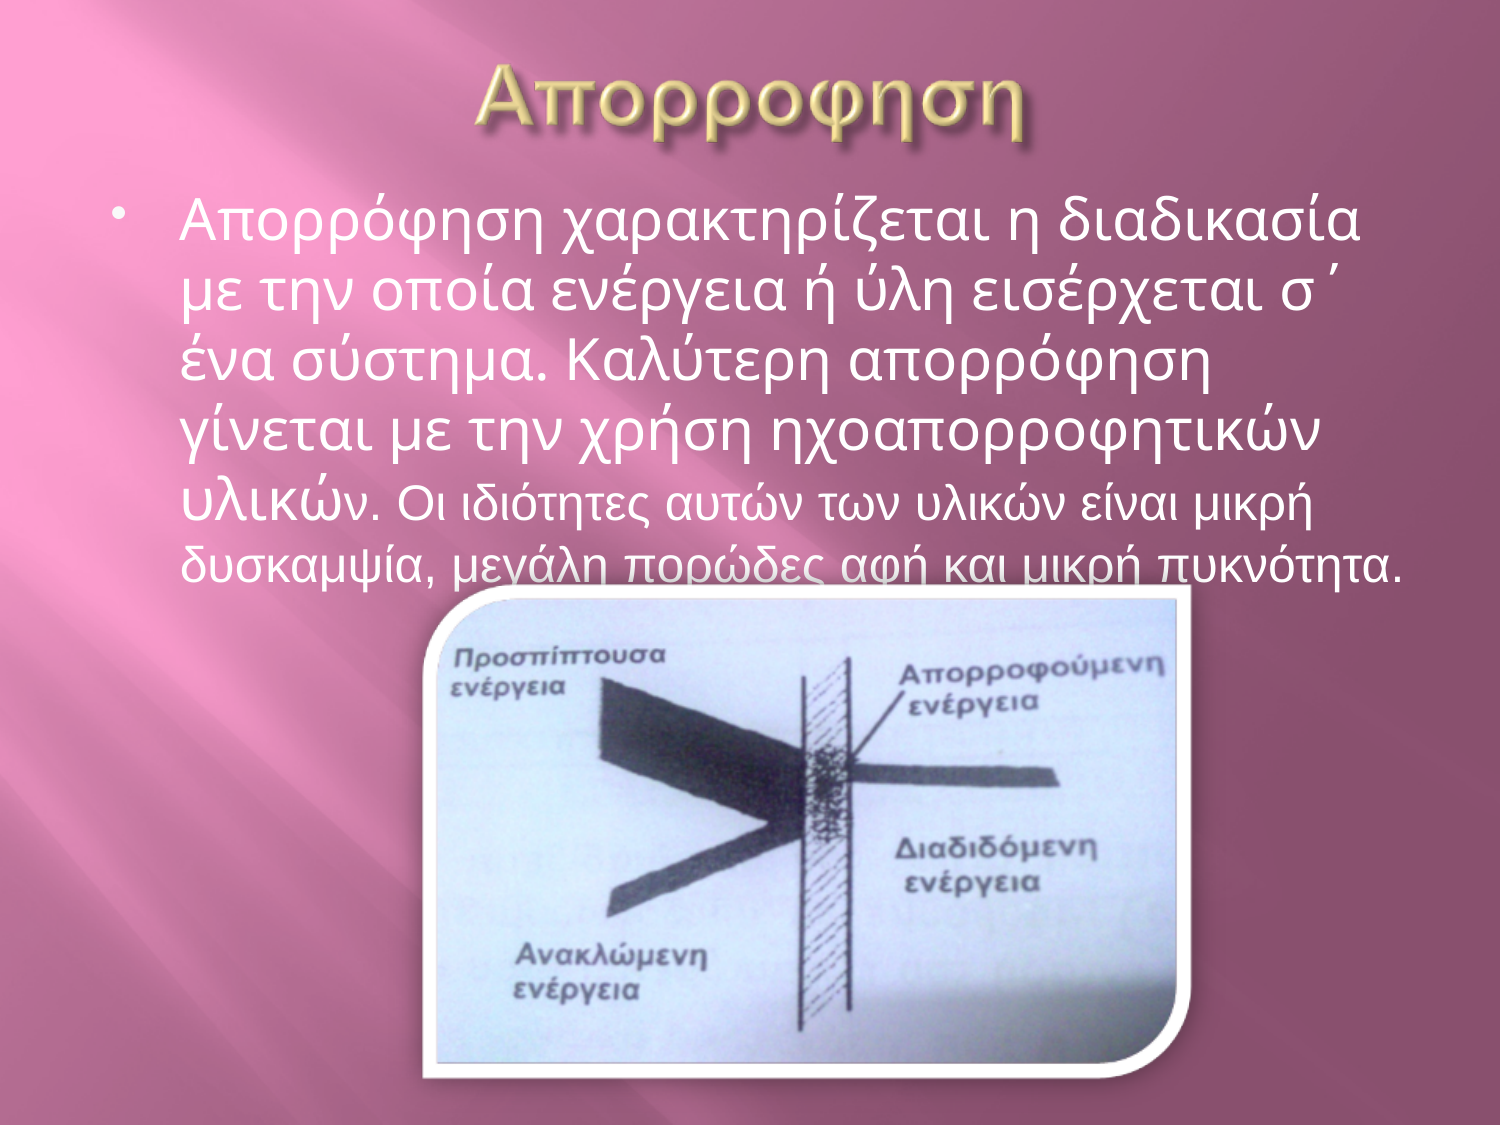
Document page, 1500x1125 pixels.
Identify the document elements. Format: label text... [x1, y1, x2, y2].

list Απορρόφηση χαρακτηρίζεται η διαδικασία με την οποία ενέργεια ή ύλη εισέρχεται σ΄ ένα σύστημα. Καλύτερη απορρόφηση γίνεται με την χρήση ηχοαπορροφητικών υλικών. Οι ιδιότητες αυτών των υλικών είναι μικρή δυσκαμψία, μεγάλη πορώδες αφή και μικρή πυκνότητα. [75, 191, 1425, 948]
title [74, 0, 1428, 191]
picture [380, 542, 1235, 1123]
